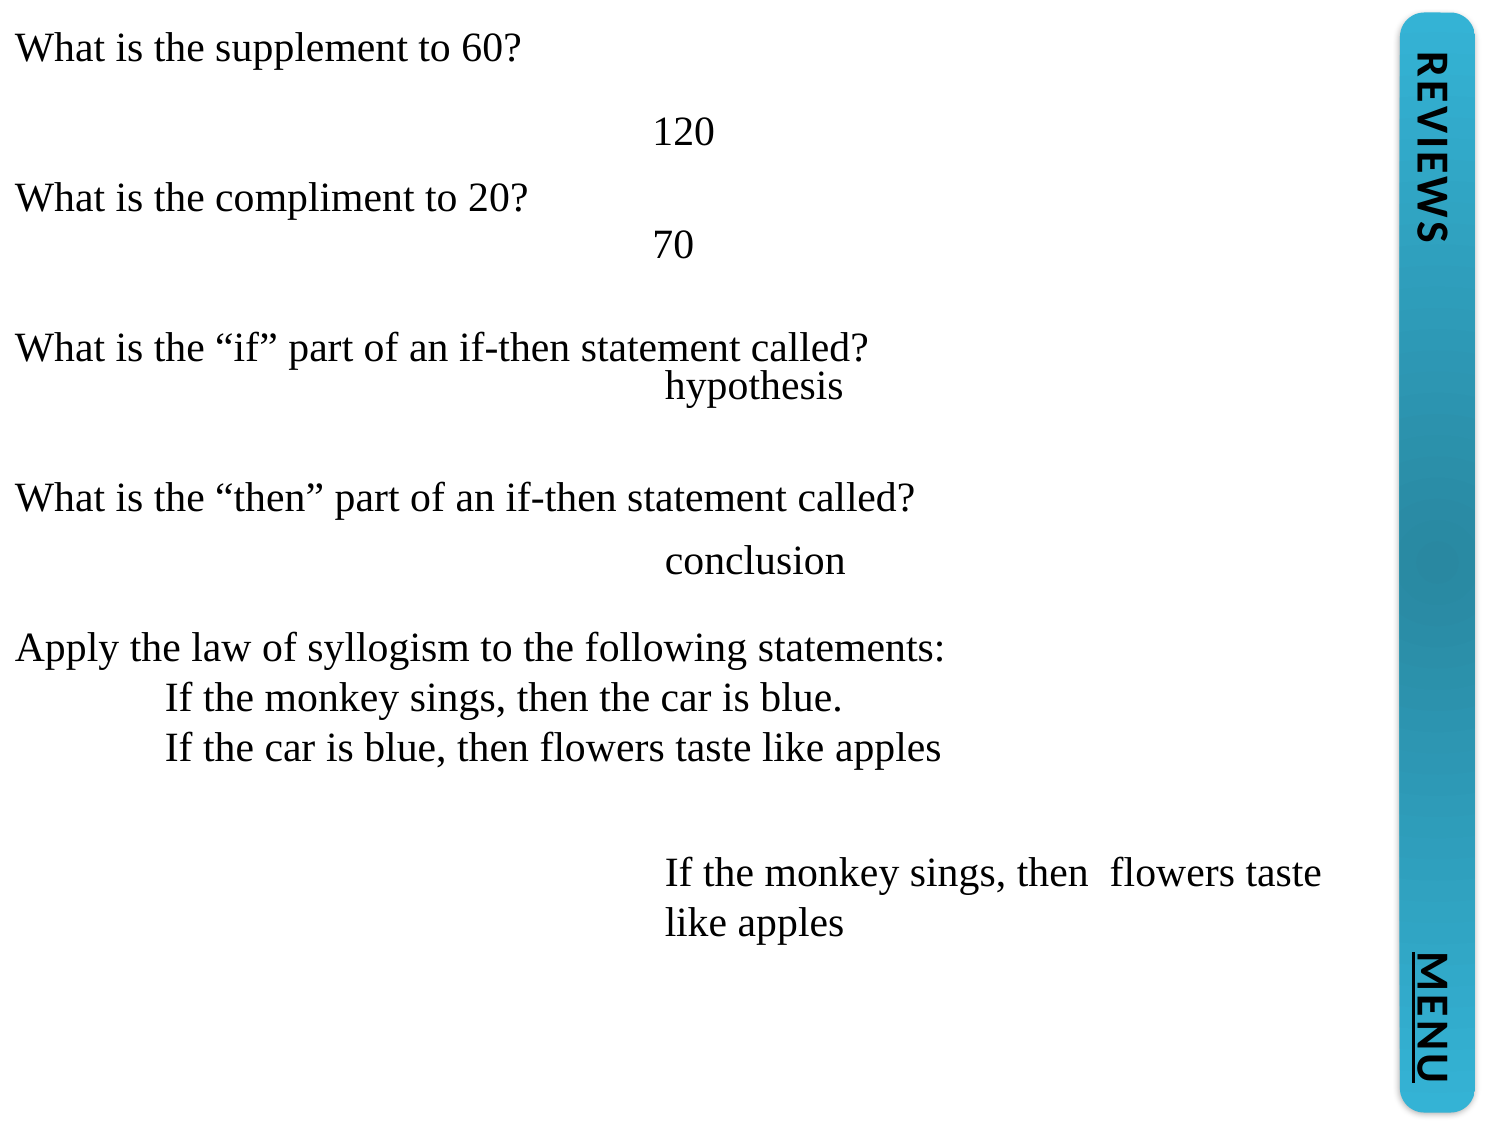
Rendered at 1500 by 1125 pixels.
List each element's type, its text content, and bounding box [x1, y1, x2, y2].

text_box REVIEWS MENU [1401, 37, 1471, 1099]
text_box conclusion [649, 525, 1013, 590]
text_box If the monkey sings, then flowers taste like apples [650, 837, 1375, 953]
text_box 70 [637, 209, 788, 275]
text_box 120 [637, 96, 788, 162]
text_box What is the supplement to 60? What is the compliment to 20? What is the “if” part of an if-then statement called? What is the “then” part of an if-then statement called? Apply the law of syllogism to the following statements: If the monkey sings, then the car is blue. If the car is blue, then flowers taste like apples [0, 12, 1350, 878]
text_box [1399, 12, 1475, 1113]
text_box hypothesis [649, 350, 1013, 415]
